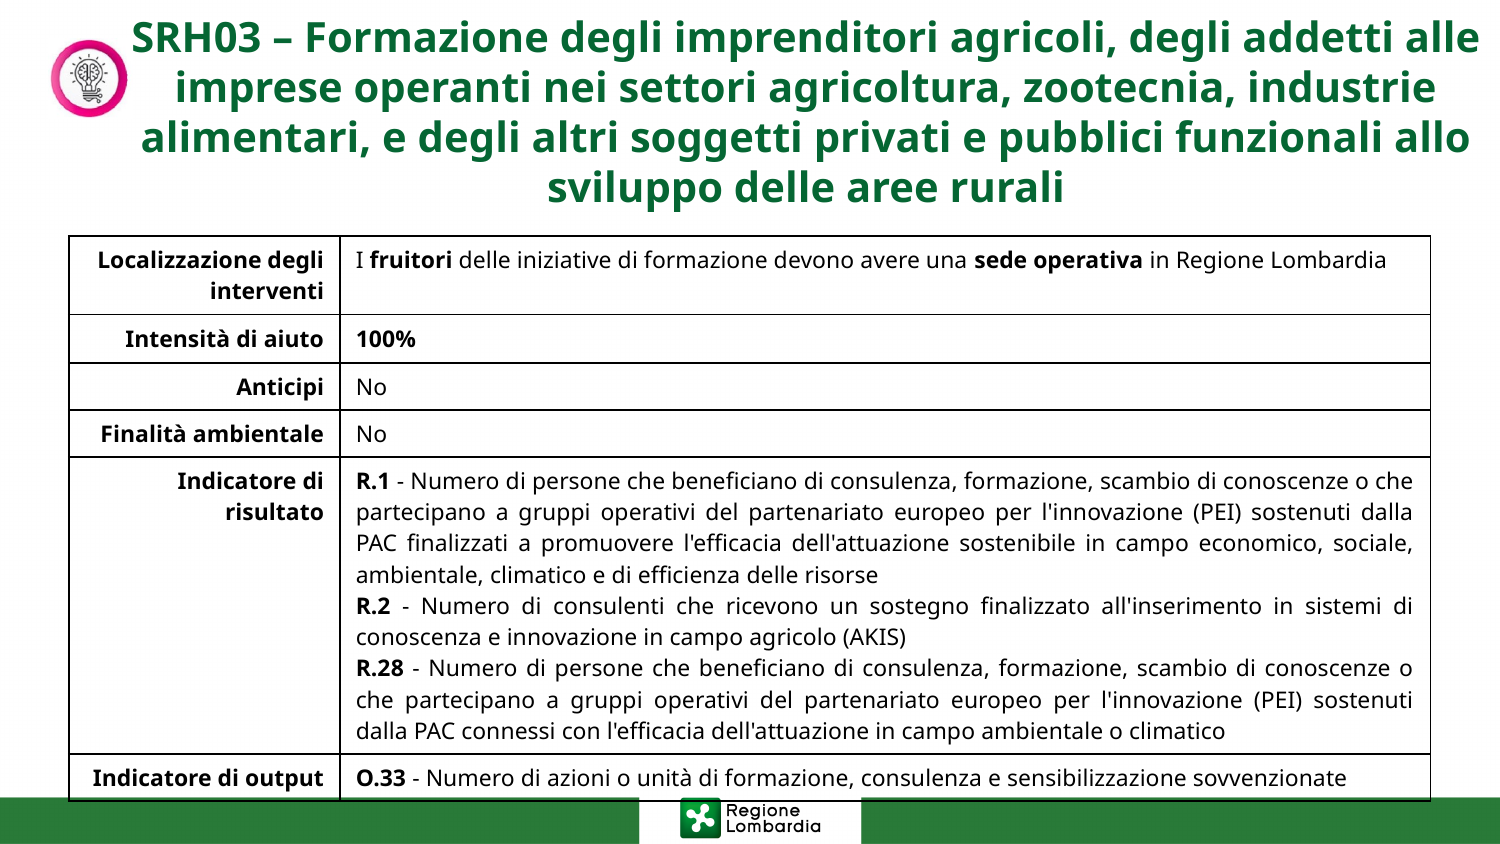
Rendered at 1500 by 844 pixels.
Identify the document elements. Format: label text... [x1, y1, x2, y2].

table_header Localizzazione degli interventi [70, 237, 339, 314]
table_header I fruitori delle iniziative di formazione devono avere una sede operativa in Regione Lombardia [341, 237, 1430, 314]
table_cell Anticipi [70, 364, 339, 409]
table_cell Indicatore di risultato [70, 458, 339, 753]
text_box SRH03 – Formazione degli imprenditori agricoli, degli addetti alle imprese operanti nei settori agricoltura, zootecnia, industrie alimentari, e degli altri soggetti privati e pubblici funzionali allo sviluppo delle aree rurali [112, 22, 1500, 201]
table_cell Indicatore di output [70, 755, 339, 800]
table_cell Finalità ambientale [70, 411, 339, 456]
picture [0, 0, 1500, 844]
table_cell No [341, 364, 1430, 409]
table_cell R.1 - Numero di persone che beneficiano di consulenza, formazione, scambio di conoscenze o che partecipano a gruppi operativi del partenariato europeo per l'innovazione (PEI) sostenuti dalla PAC finalizzati a promuovere l'efficacia dell'attuazione sostenibile in campo economico, sociale, ambientale, climatico e di efficienza delle risorse R.2 - Numero di consulenti che ricevono un sostegno finalizzato all'inserimento in sistemi di conoscenza e innovazione in campo agricolo (AKIS) R.28 - Numero di persone che beneficiano di consulenza, formazione, scambio di conoscenze o che partecipano a gruppi operativi del partenariato europeo per l'innovazione (PEI) sostenuti dalla PAC connessi con l'efficacia dell'attuazione in campo ambientale o climatico [341, 458, 1430, 753]
table_cell O.33 - Numero di azioni o unità di formazione, consulenza e sensibilizzazione sovvenzionate [341, 755, 1430, 800]
table_cell No [341, 411, 1430, 456]
table_cell 100% [341, 315, 1430, 362]
table_cell Intensità di aiuto [70, 315, 339, 362]
